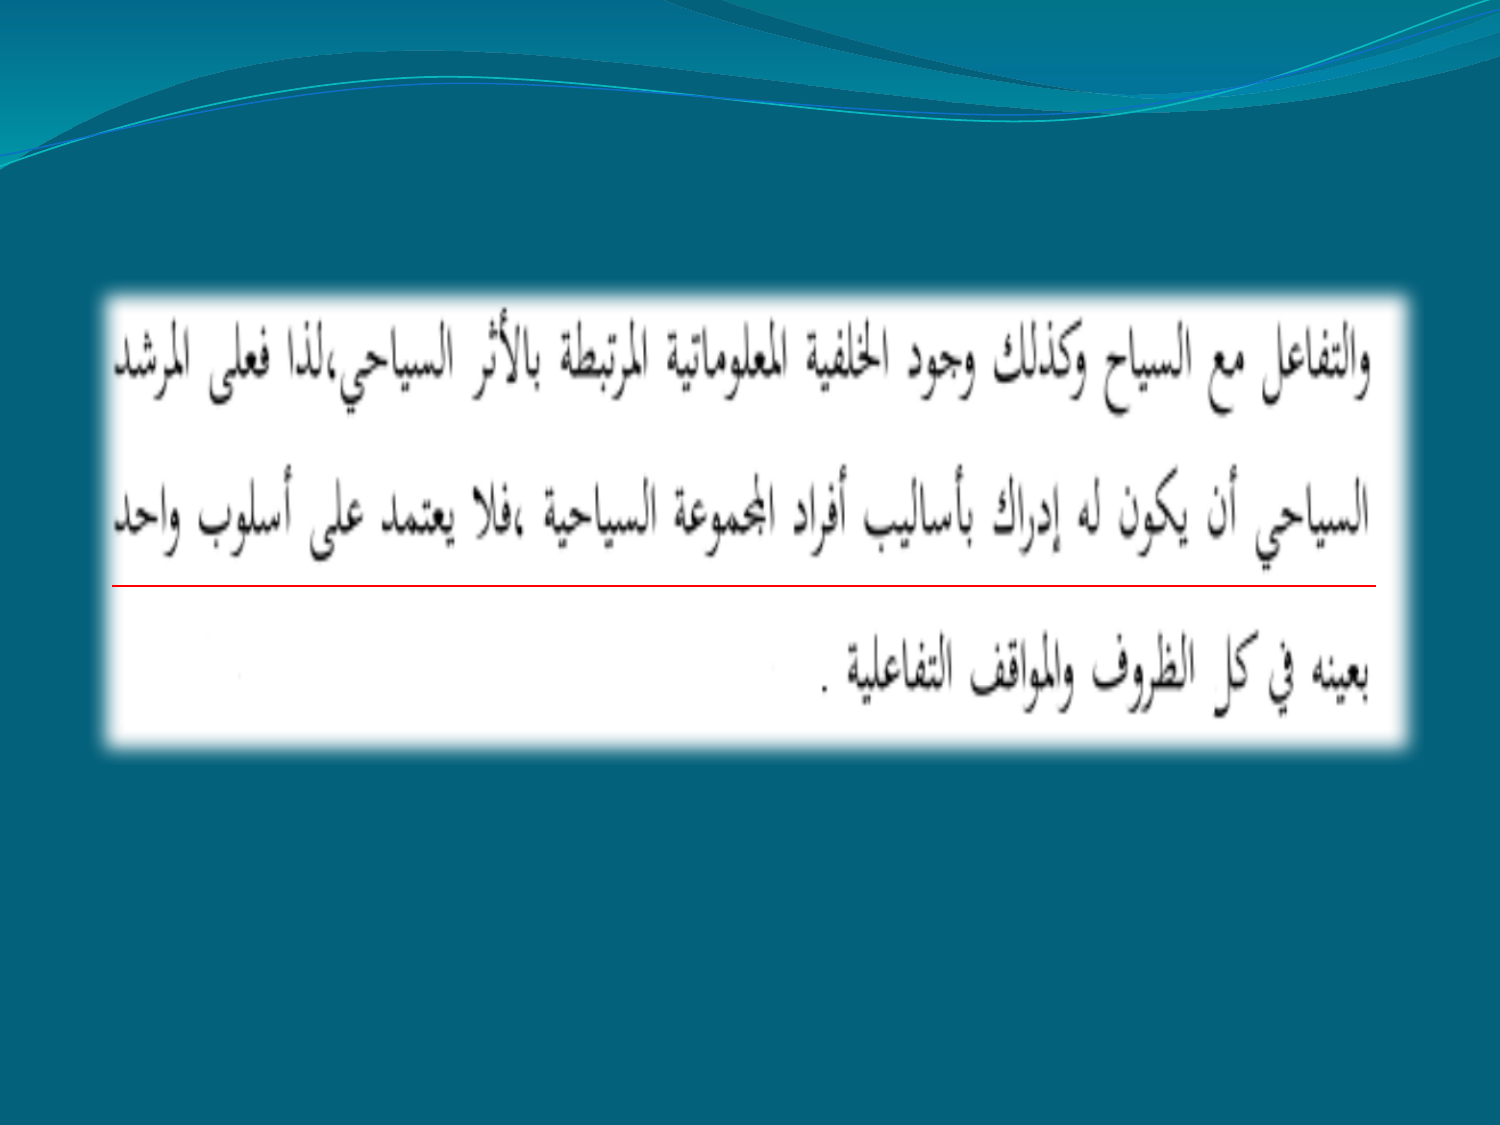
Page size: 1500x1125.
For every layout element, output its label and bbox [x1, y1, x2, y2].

list [88, 278, 1424, 766]
